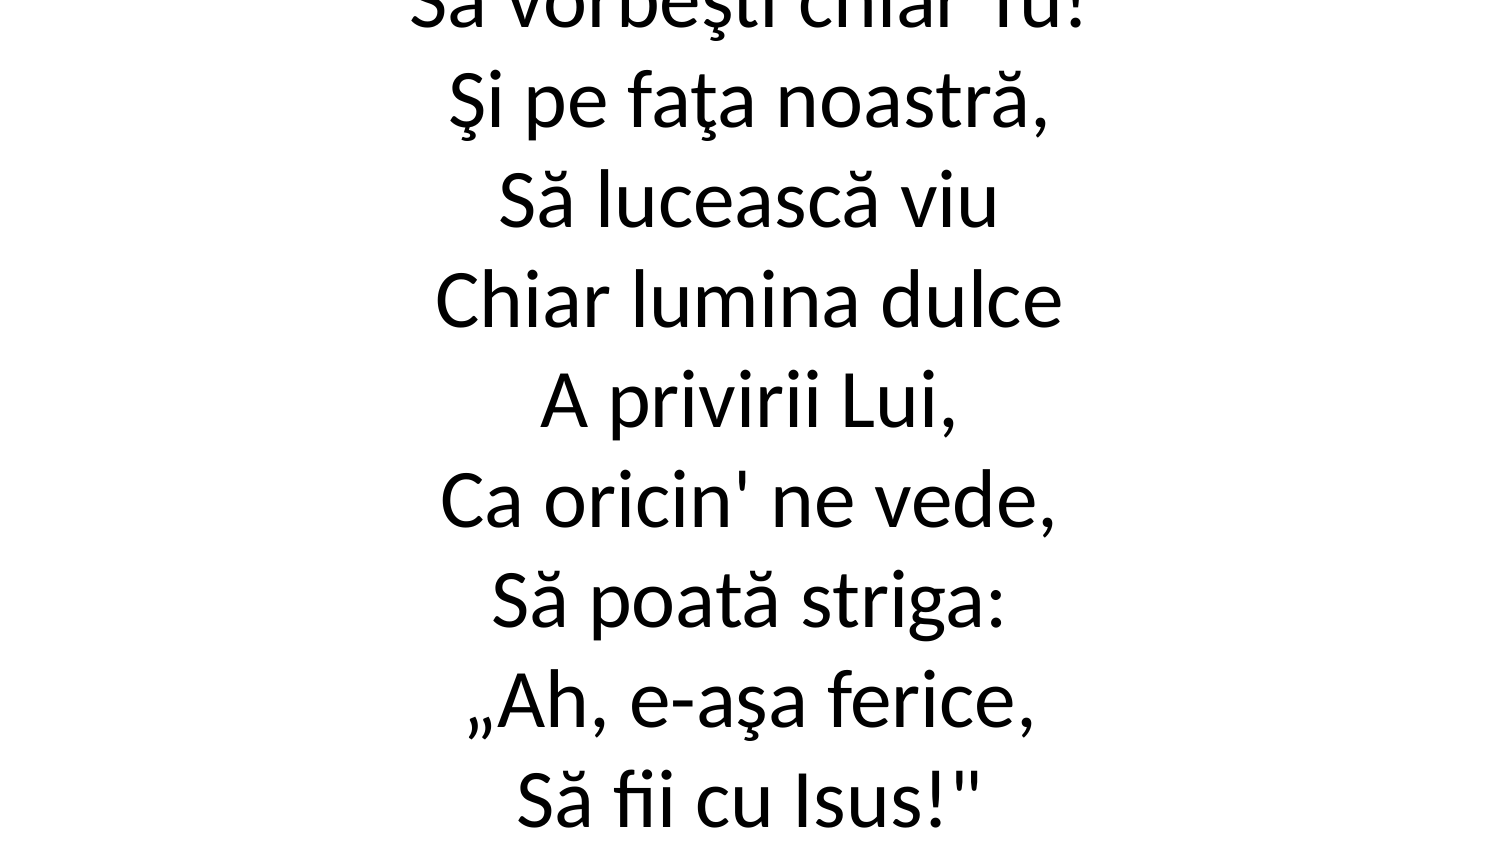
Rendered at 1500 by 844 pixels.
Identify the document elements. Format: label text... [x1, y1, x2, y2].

text_box 1. Inima ne-o umple De iubirea Ta Şi, prin gura noastră, Să vorbeşti chiar Tu! Şi pe faţa noastră, Să lucească viu Chiar lumina dulce A privirii Lui, Ca oricin' ne vede, Să poată striga: „Ah, e-aşa ferice, Să fii cu Isus!" Şi, zicând acestea, Să dorească mult Să primească-ndată, Pe Hristos ca Domn. [387, 0, 1113, 844]
